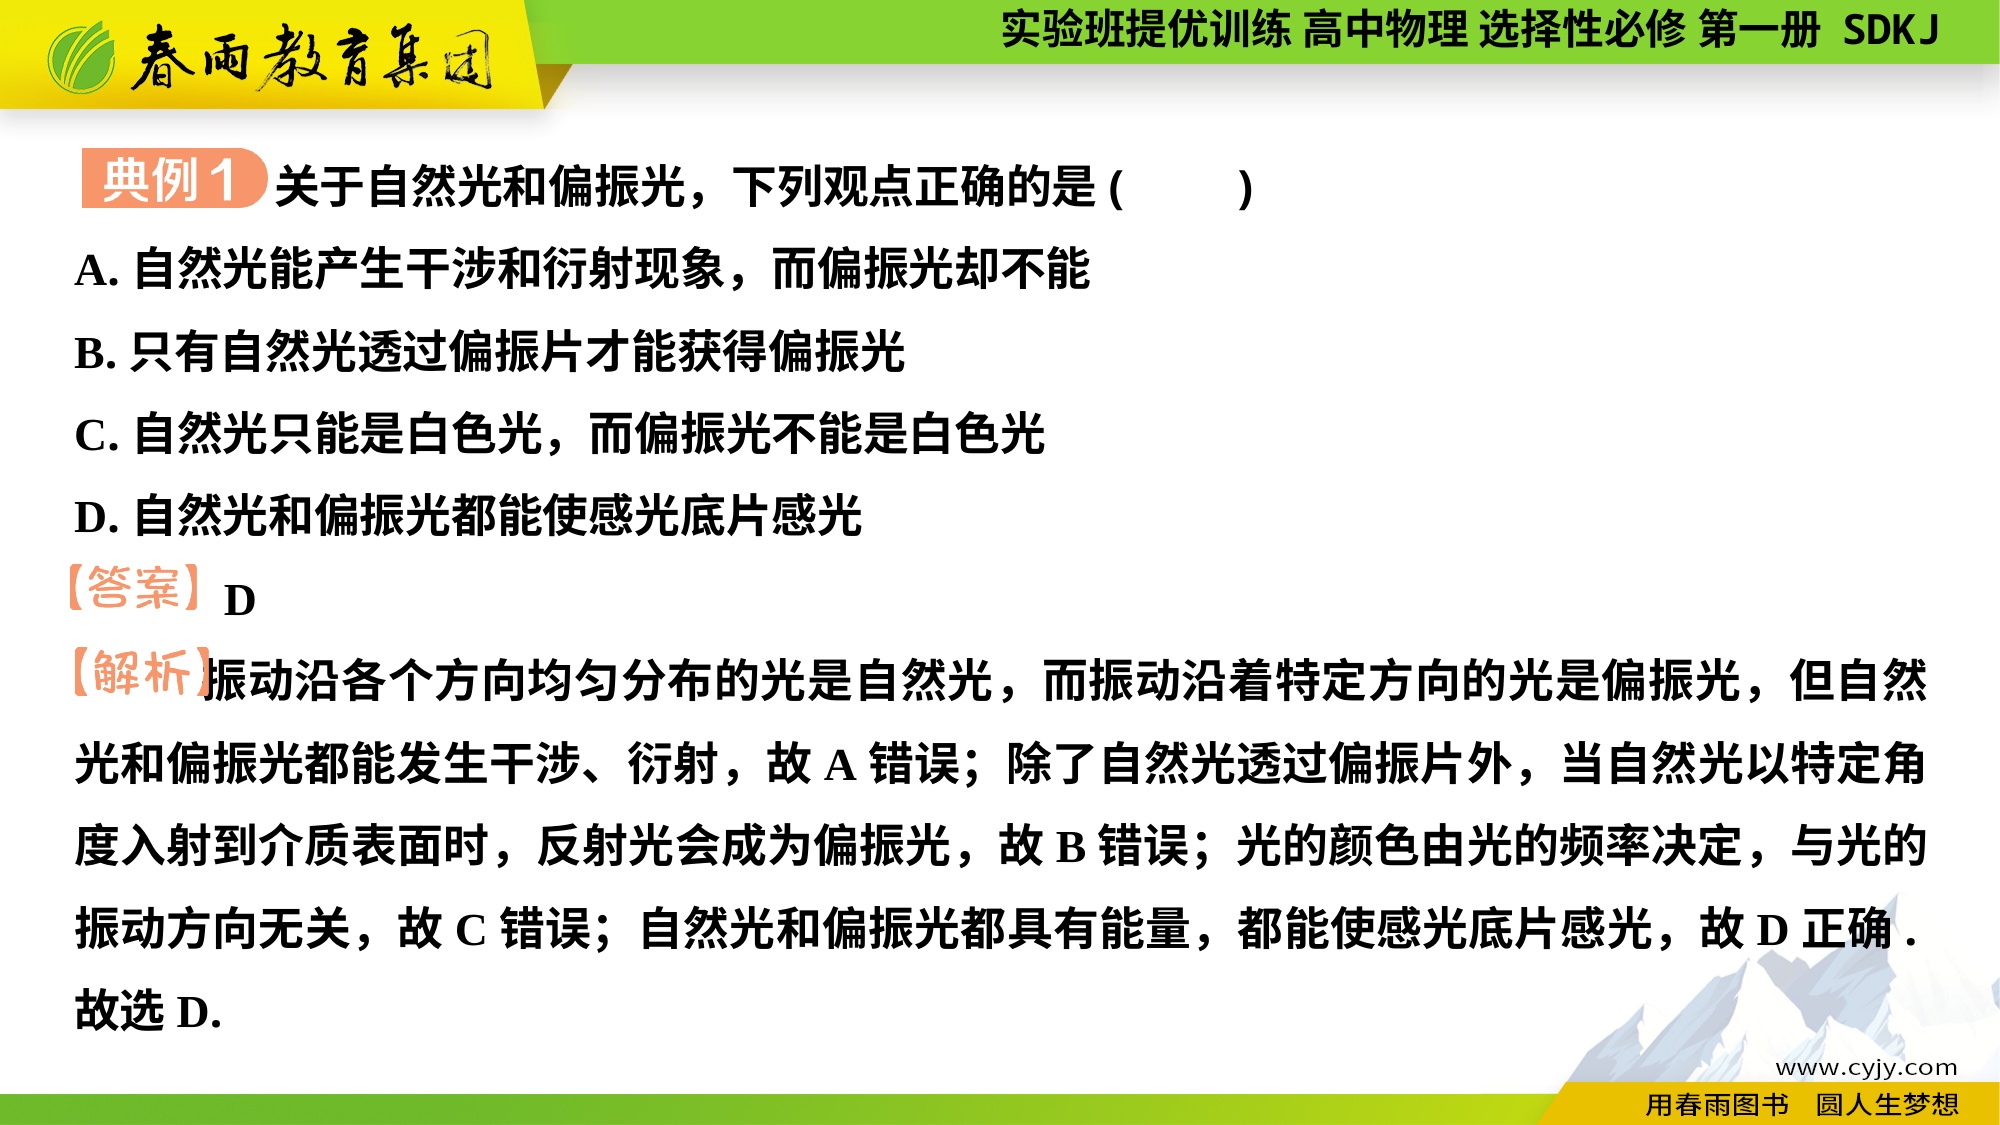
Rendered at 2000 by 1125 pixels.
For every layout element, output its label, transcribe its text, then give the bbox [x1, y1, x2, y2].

picture [0, 0, 2000, 1125]
list 关于自然光和偏振光，下列观点正确的是( ) A.自然光能产生干涉和衍射现象，而偏振光却不能 B.只有自然光透过偏振片才能获得偏振光 C.自然光只能是白色光，而偏振光不能是白色光 D.自然光和偏振光都能使感光底片感光 D 振动沿各个方向均匀分布的光是自然光，而振动沿着特定方向的光是偏振光，但自然光和偏振光都能发生干涉、衍射，故A错误；除了自然光透过偏振片外，当自然光以特定角度入射到介质表面时，反射光会成为偏振光，故B错误；光的颜色由光的频率决定，与光的振动方向无关，故C错误；自然光和偏振光都具有能量，都能使感光底片感光，故D正确.故选D. [59, 122, 1944, 1054]
